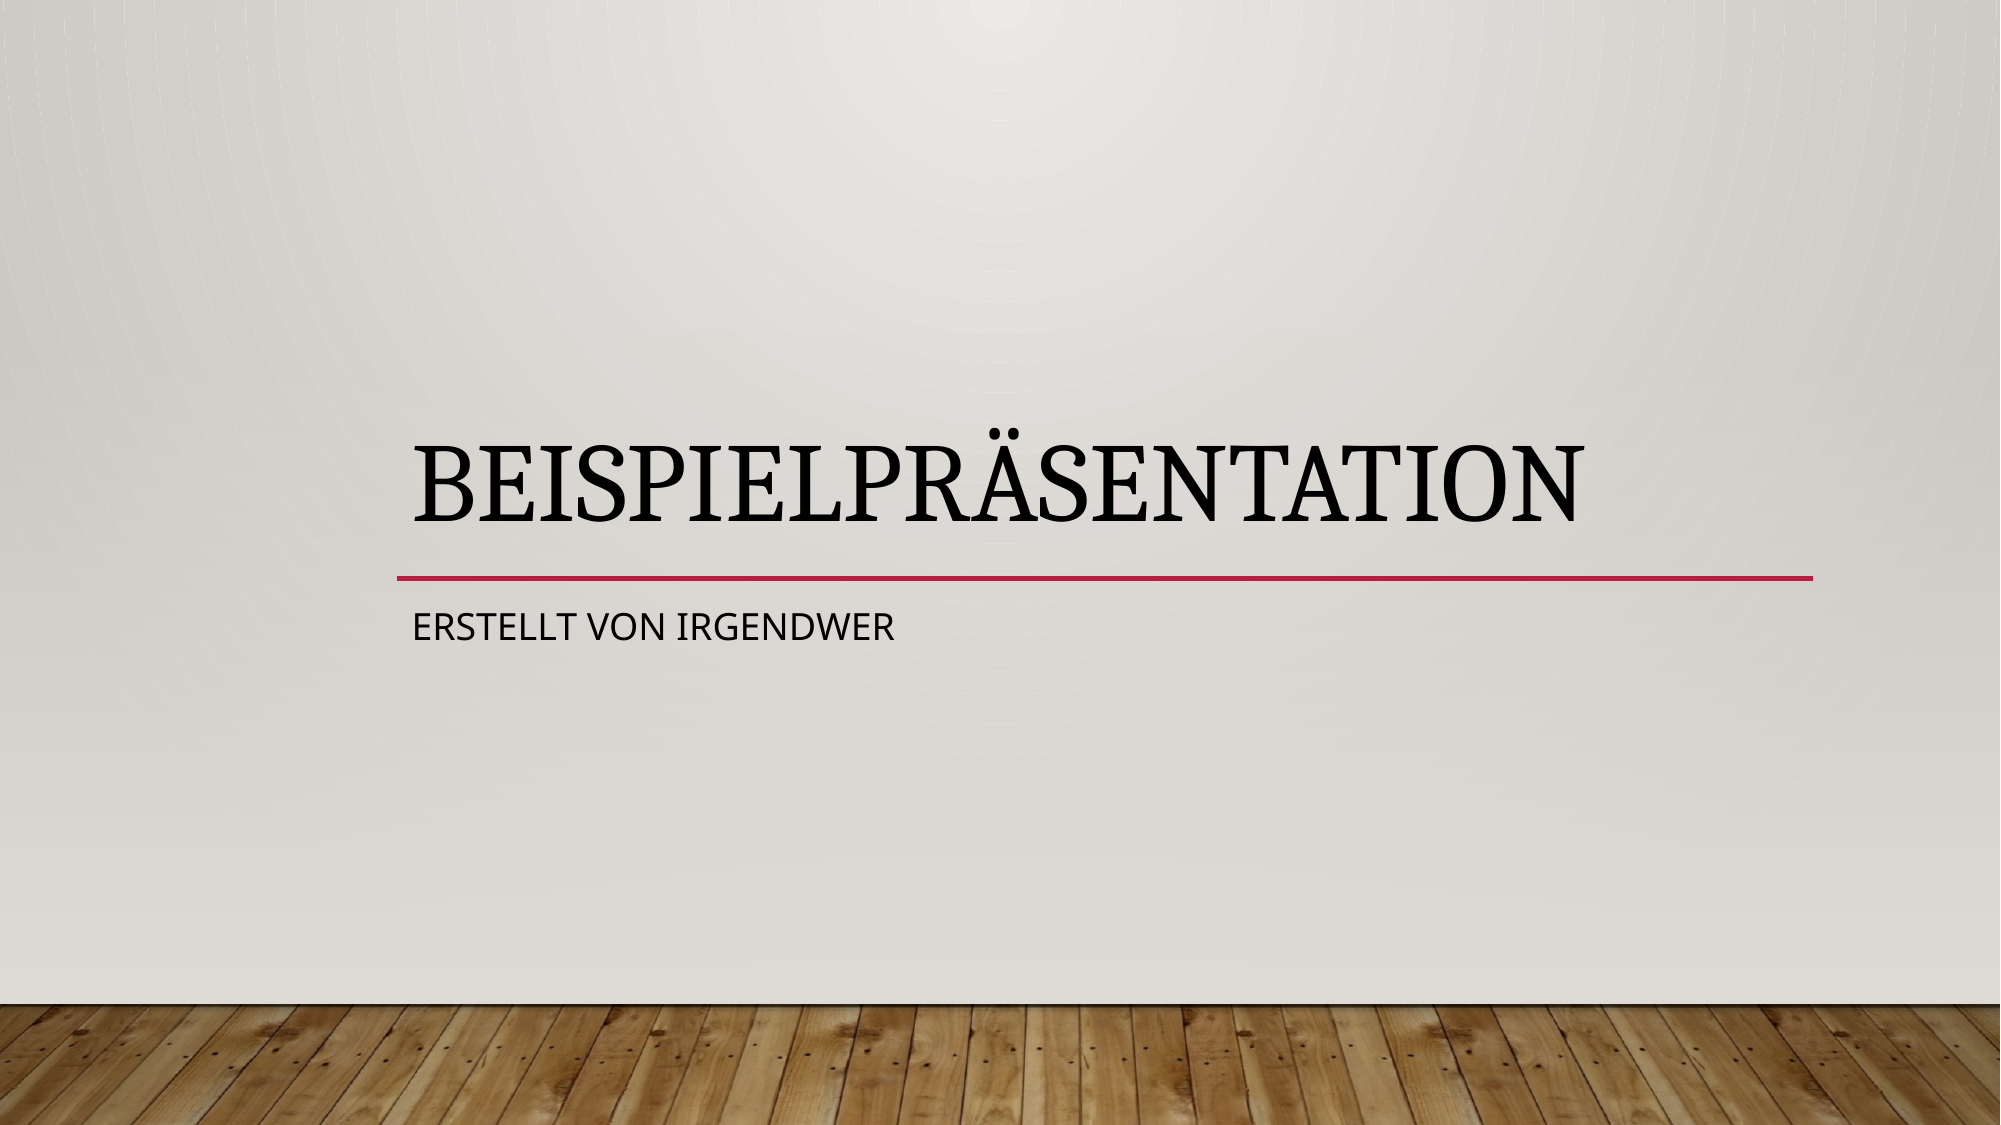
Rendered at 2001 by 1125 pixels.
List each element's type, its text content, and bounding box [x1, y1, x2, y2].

picture [0, 1004, 2000, 1125]
title Beispielpräsentation [396, 128, 1814, 546]
subtitle Erstellt von Irgendwer [396, 579, 1814, 740]
